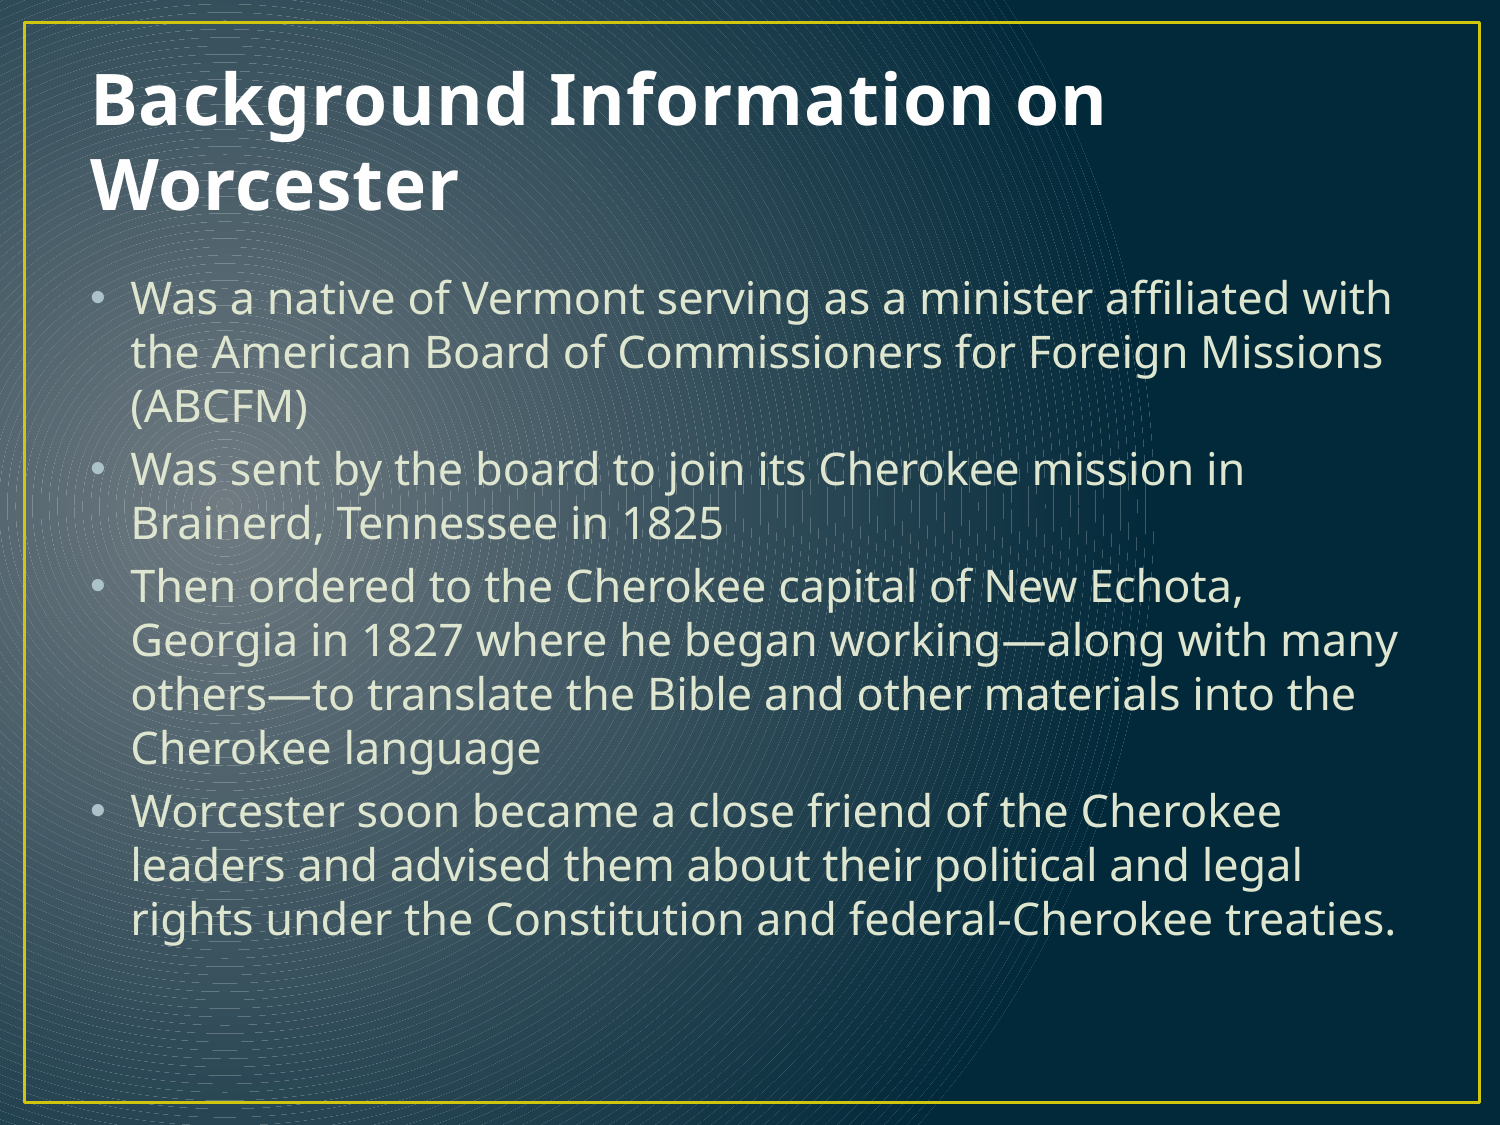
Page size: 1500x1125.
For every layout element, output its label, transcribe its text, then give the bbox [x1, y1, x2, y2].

title Background Information on Worcester [75, 45, 1425, 233]
list Was a native of Vermont serving as a minister affiliated with the American Board of Commissioners for Foreign Missions (ABCFM) Was sent by the board to join its Cherokee mission in Brainerd, Tennessee in 1825 Then ordered to the Cherokee capital of New Echota, Georgia in 1827 where he began working—along with many others—to translate the Bible and other materials into the Cherokee language Worcester soon became a close friend of the Cherokee leaders and advised them about their political and legal rights under the Constitution and federal-Cherokee treaties. [75, 262, 1425, 1005]
